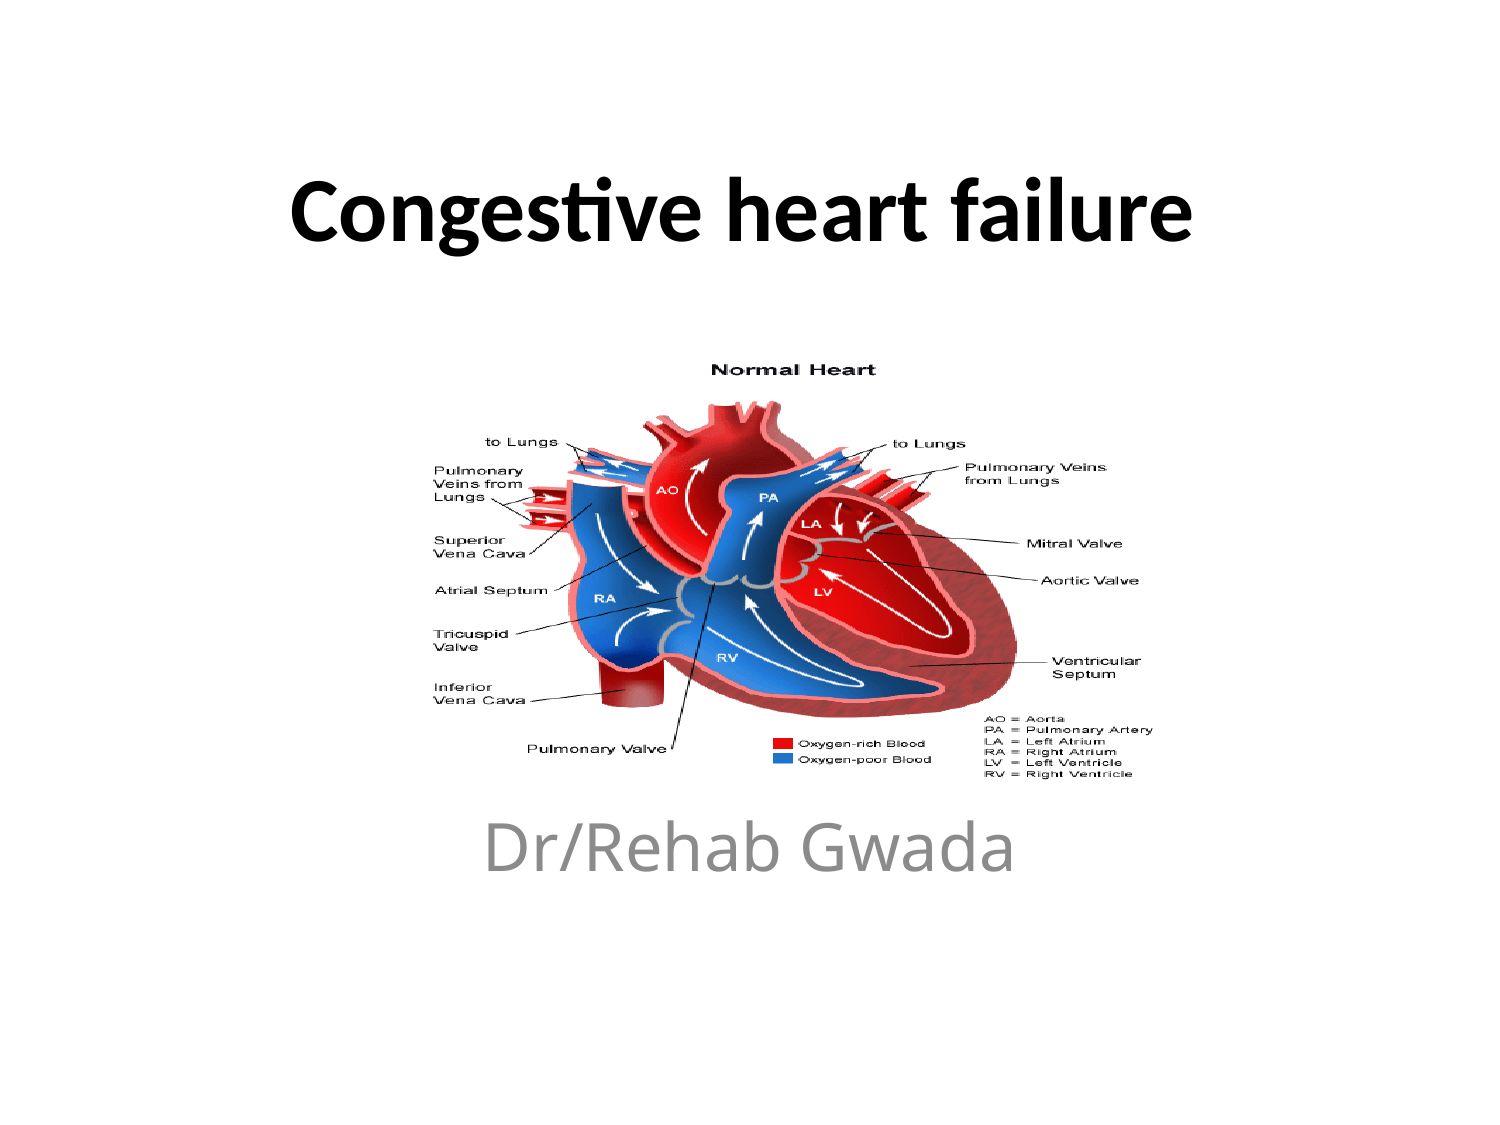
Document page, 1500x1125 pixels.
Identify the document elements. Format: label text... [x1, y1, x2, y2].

picture [421, 351, 1168, 786]
title Congestive heart failure [105, 70, 1381, 340]
subtitle Dr/Rehab Gwada [421, 796, 1079, 902]
